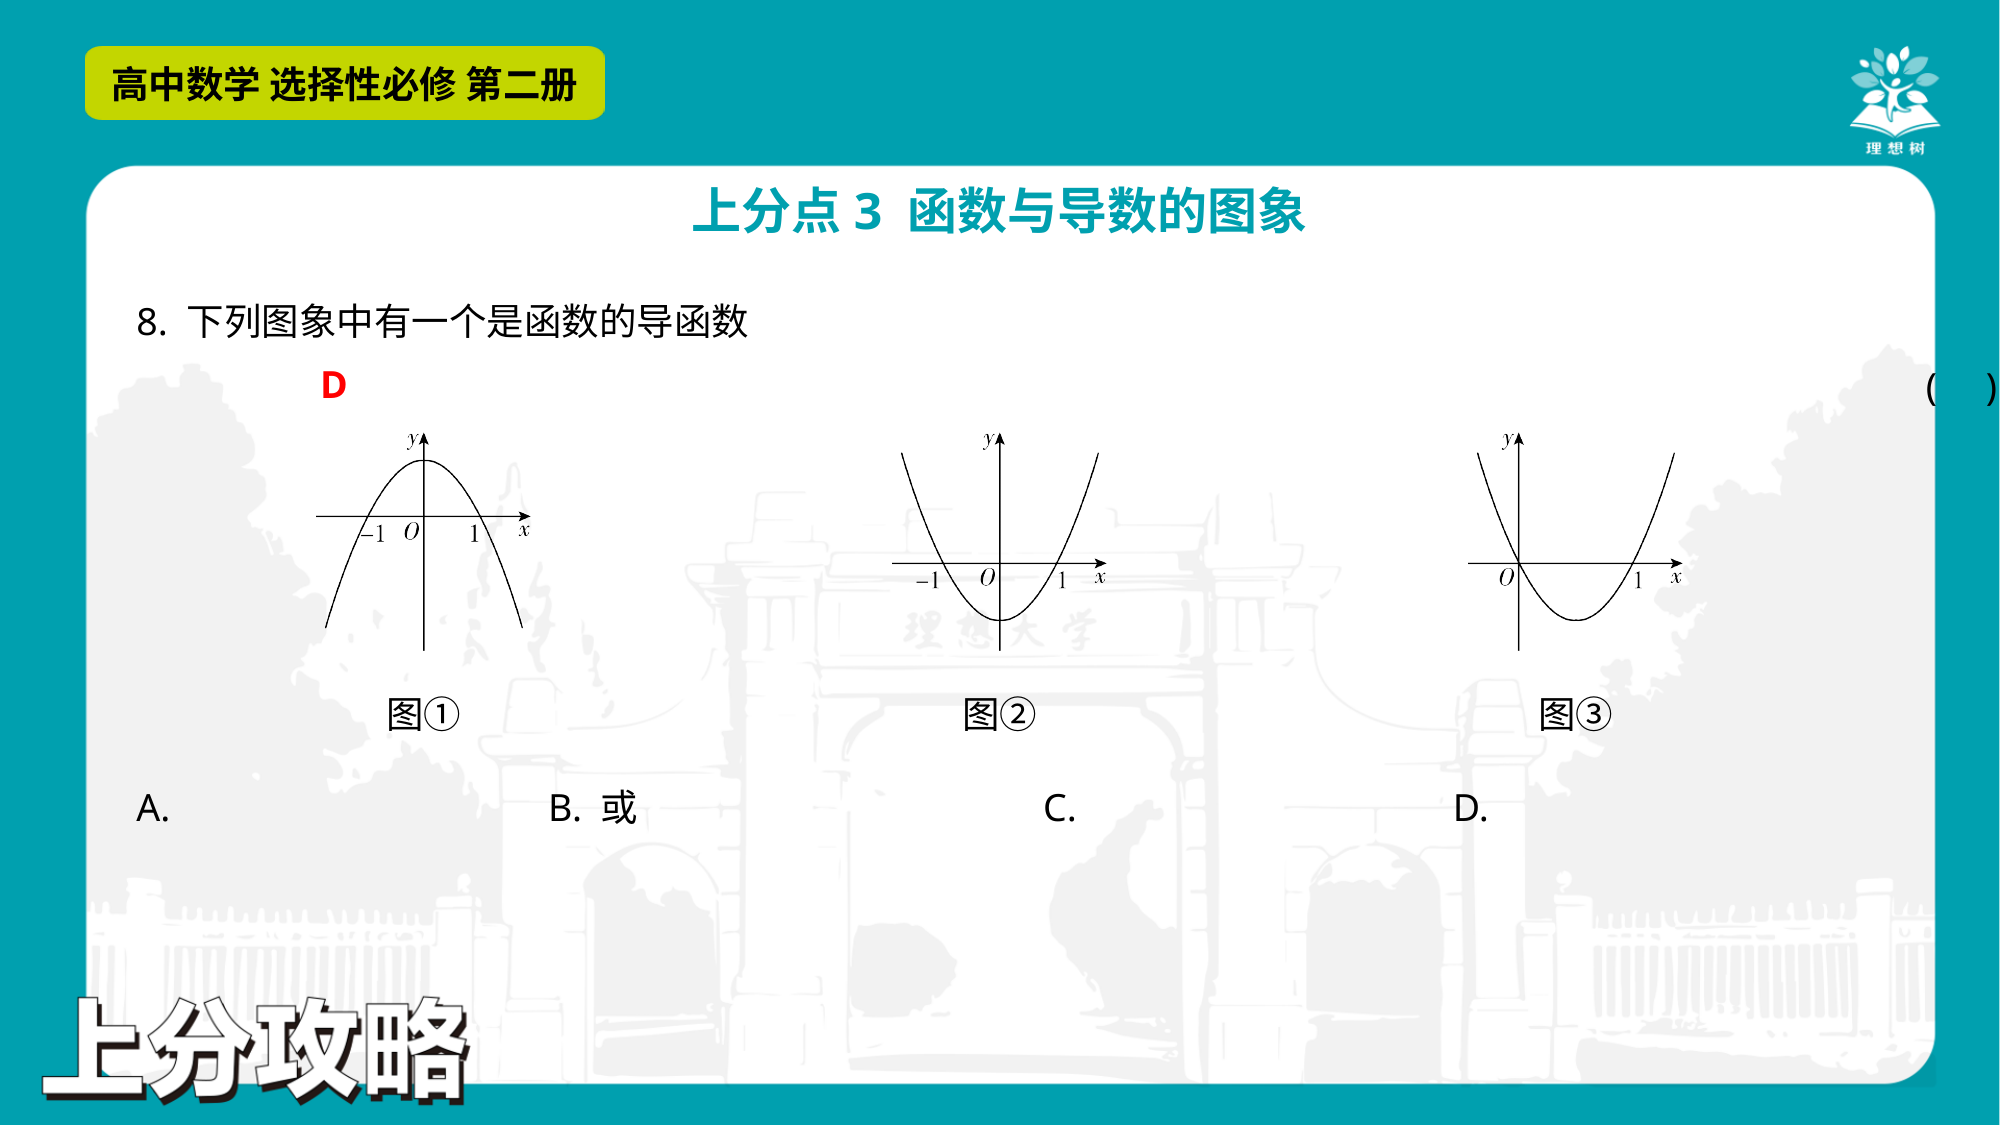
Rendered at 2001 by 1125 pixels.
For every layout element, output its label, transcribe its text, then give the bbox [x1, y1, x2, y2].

text_box 图② [957, 671, 1042, 798]
text_box D [306, 341, 362, 400]
picture [0, 0, 2000, 1125]
text_box 图① [381, 671, 466, 798]
text_box 图③ [1533, 671, 1618, 798]
